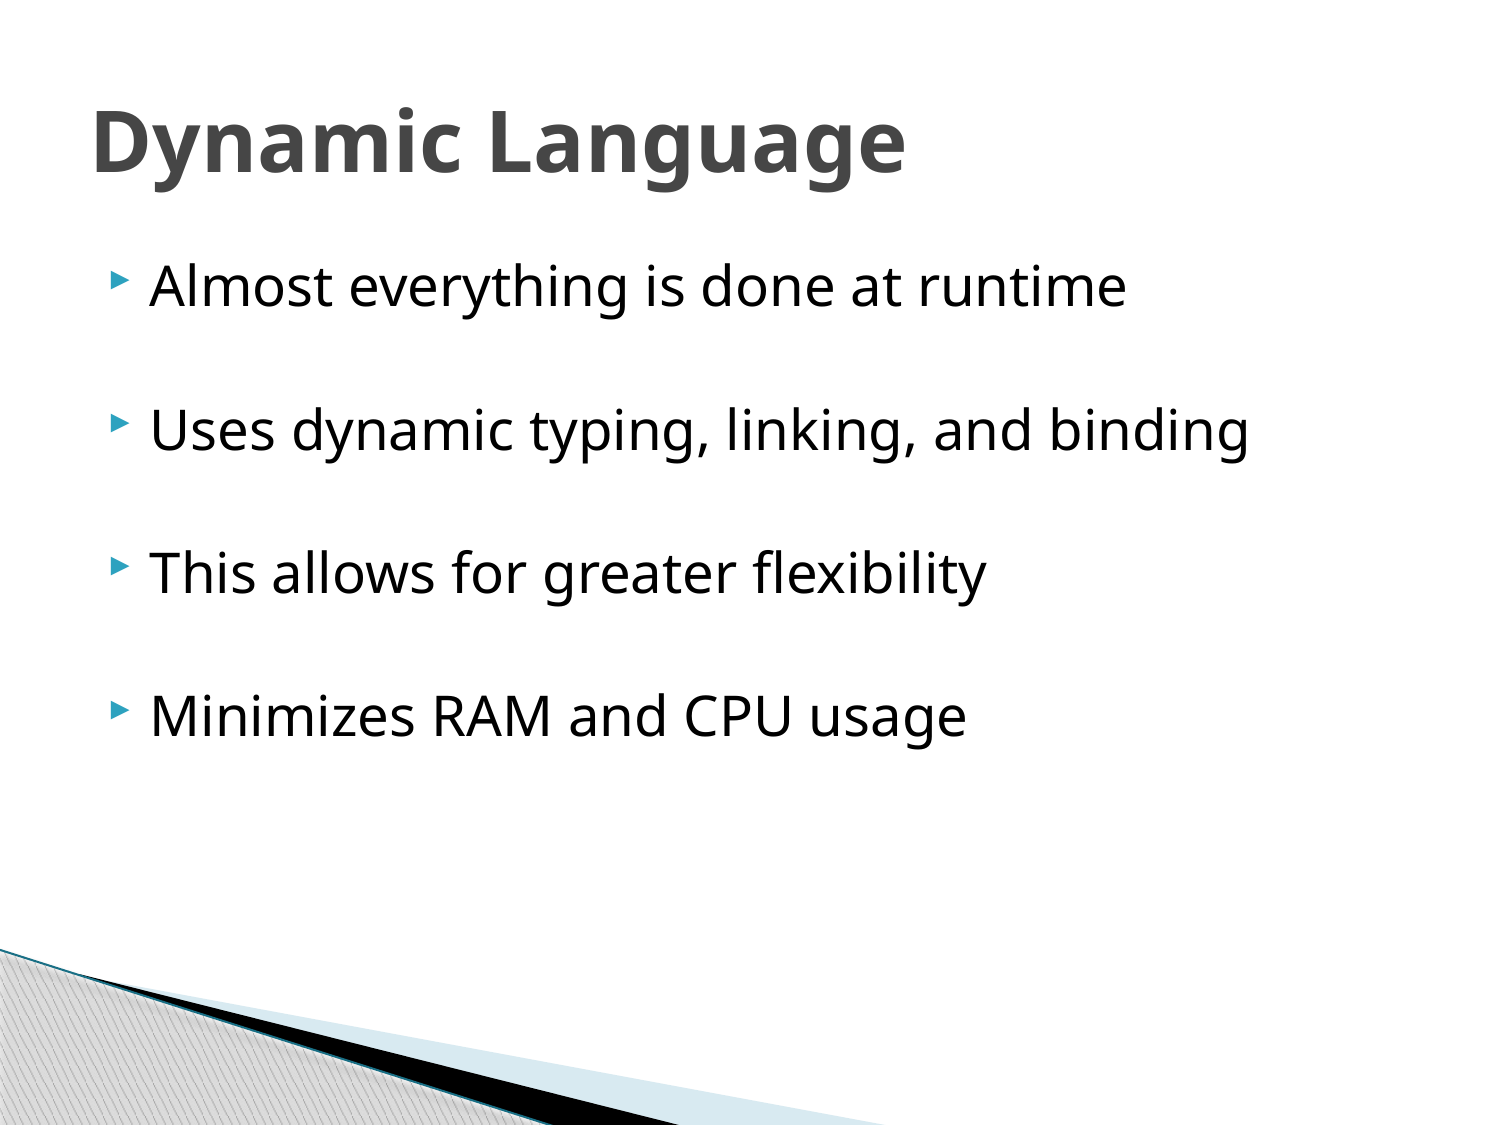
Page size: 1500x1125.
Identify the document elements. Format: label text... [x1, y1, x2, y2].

title Dynamic Language [75, 45, 1425, 233]
list Almost everything is done at runtime Uses dynamic typing, linking, and binding This allows for greater flexibility Minimizes RAM and CPU usage [75, 243, 1425, 986]
